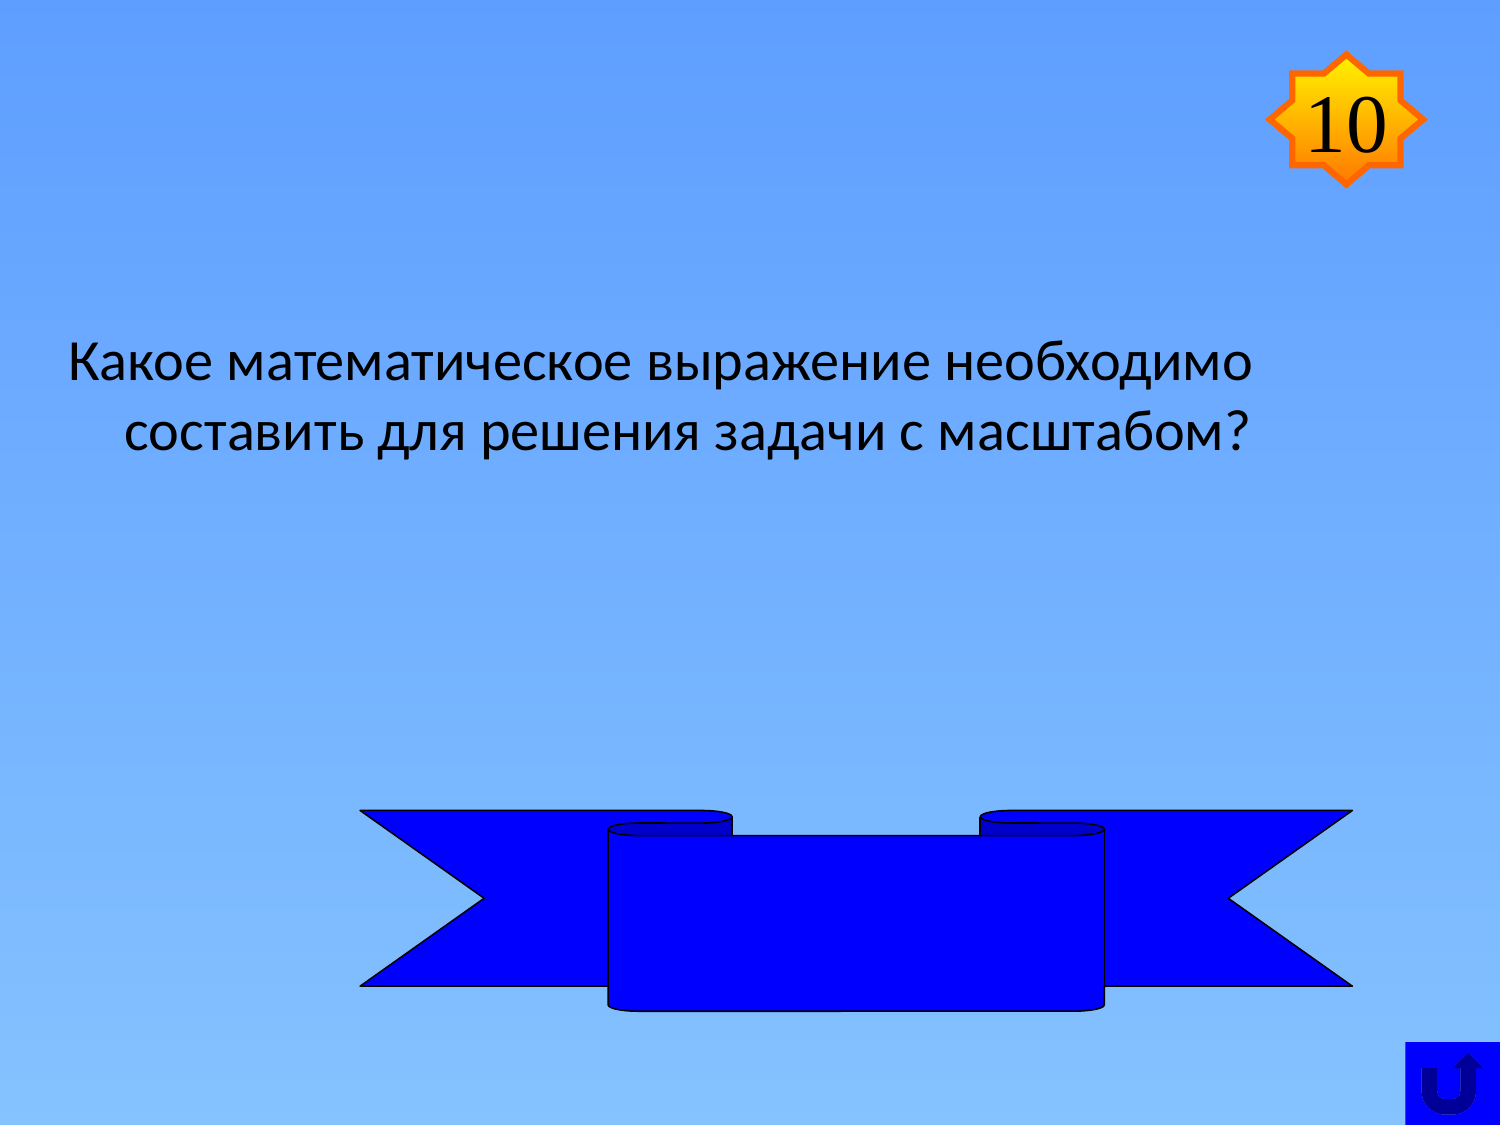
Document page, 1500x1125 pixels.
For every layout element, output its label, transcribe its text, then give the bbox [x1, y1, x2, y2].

list Какое математическое выражение необходимо составить для решения задачи с масштабом? Пропорцию [53, 314, 1459, 1047]
text_box [360, 810, 1353, 1012]
text_box 10 [1269, 54, 1424, 185]
text_box [1405, 1042, 1500, 1125]
